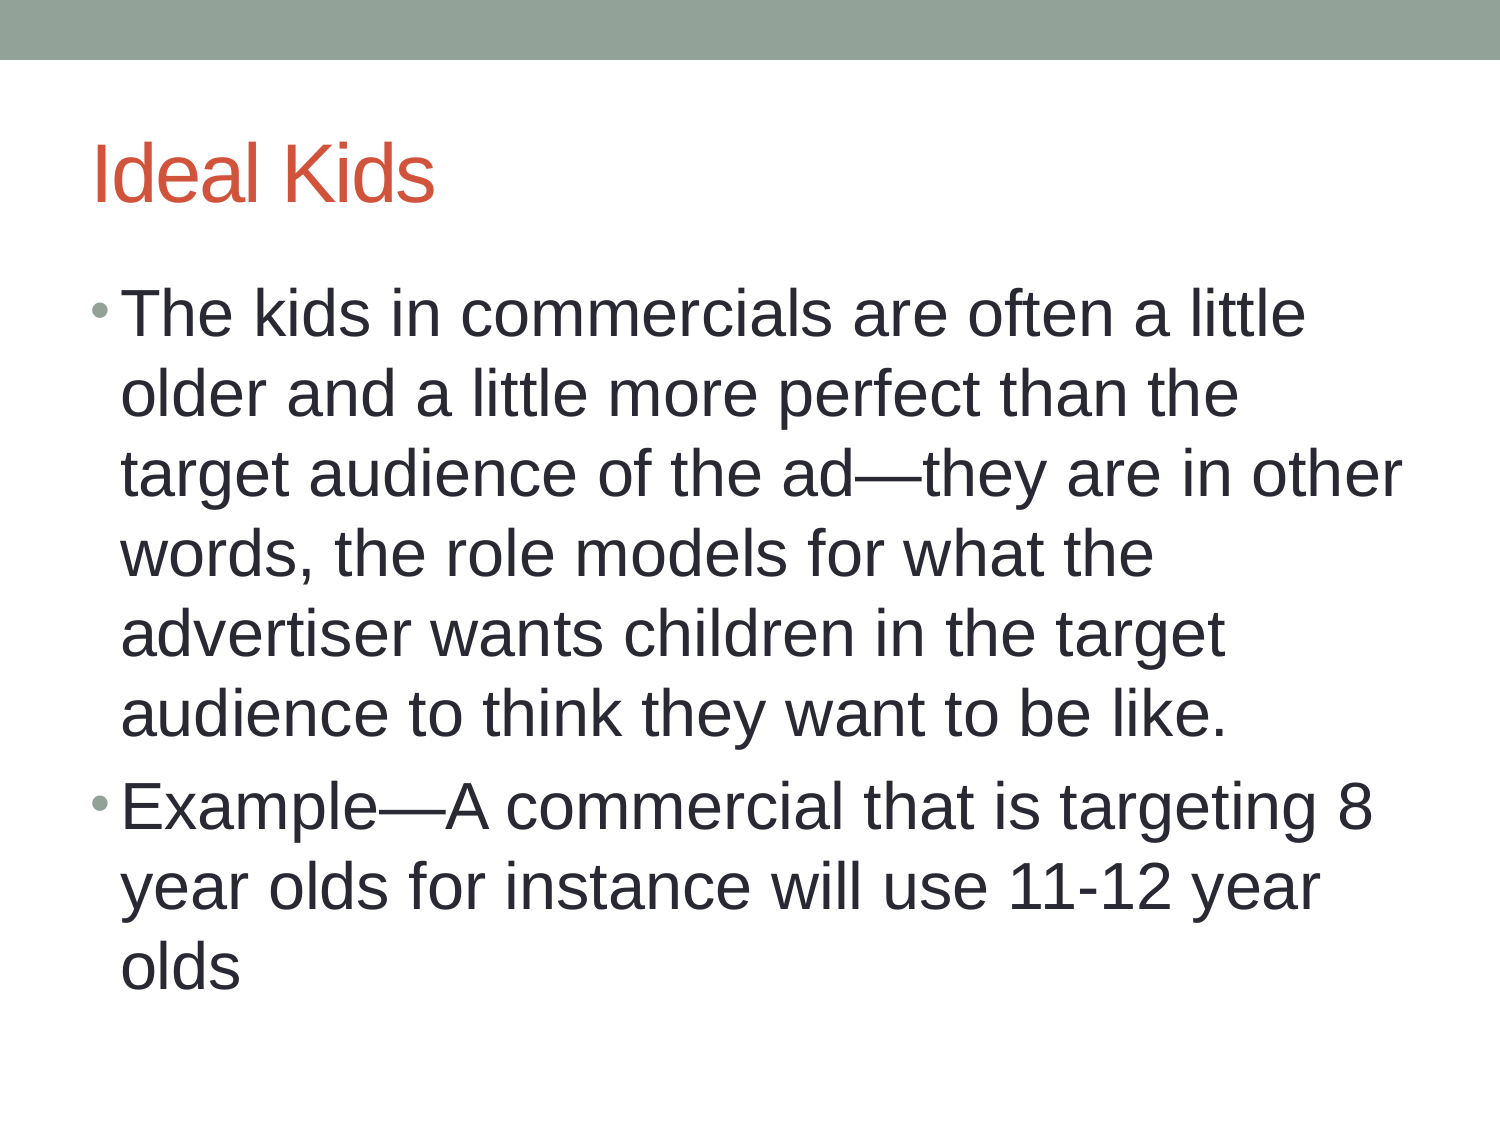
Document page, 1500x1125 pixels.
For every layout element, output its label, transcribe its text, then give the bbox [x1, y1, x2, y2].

list The kids in commercials are often a little older and a little more perfect than the target audience of the ad—they are in other words, the role models for what the advertiser wants children in the target audience to think they want to be like. Example—A commercial that is targeting 8 year olds for instance will use 11-12 year olds [75, 262, 1425, 1063]
title Ideal Kids [75, 87, 1425, 250]
